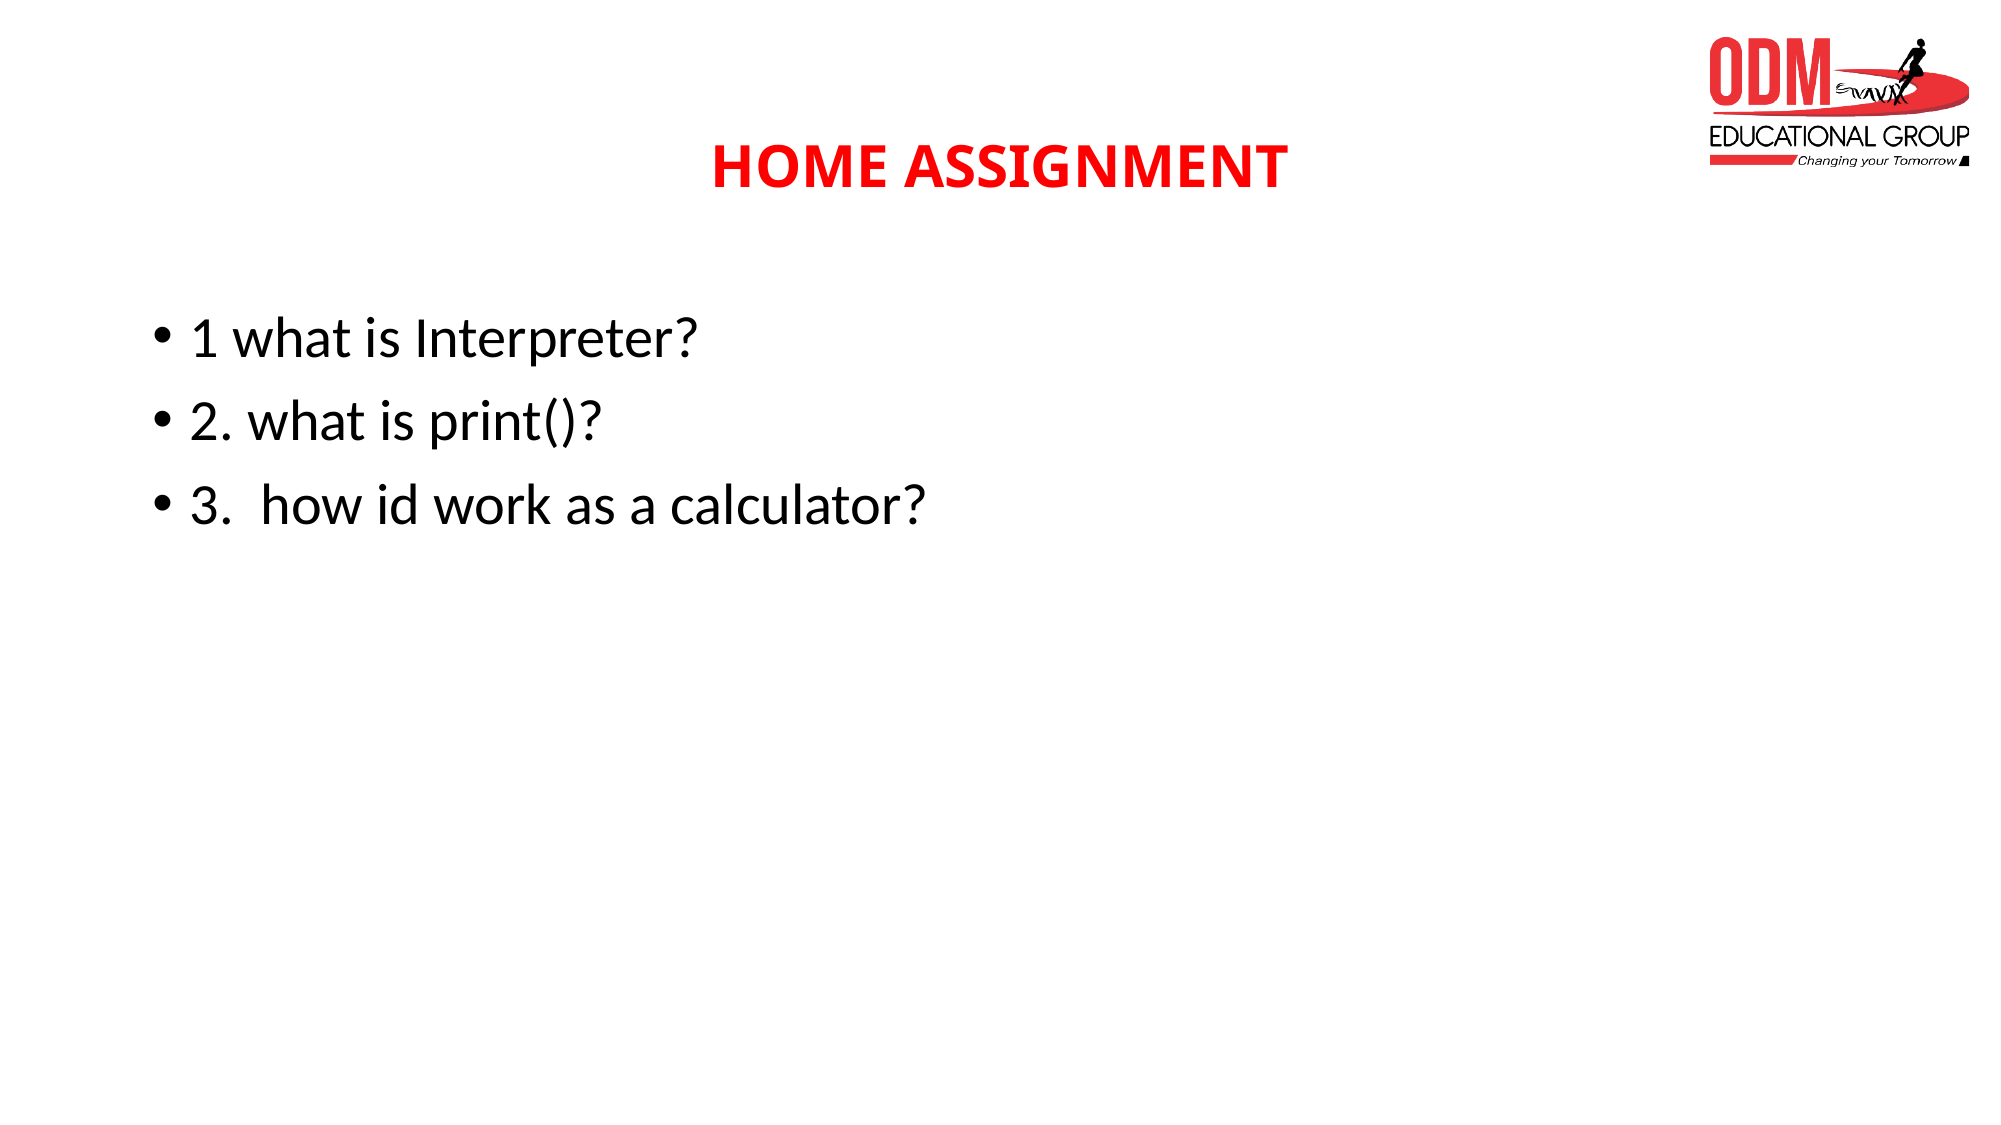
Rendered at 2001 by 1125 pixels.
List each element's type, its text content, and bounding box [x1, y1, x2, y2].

title HOME ASSIGNMENT [137, 59, 1863, 278]
text_box [1710, 37, 1970, 167]
list 1 what is Interpreter? 2. what is print()? 3. how id work as a calculator? [137, 299, 1863, 1014]
